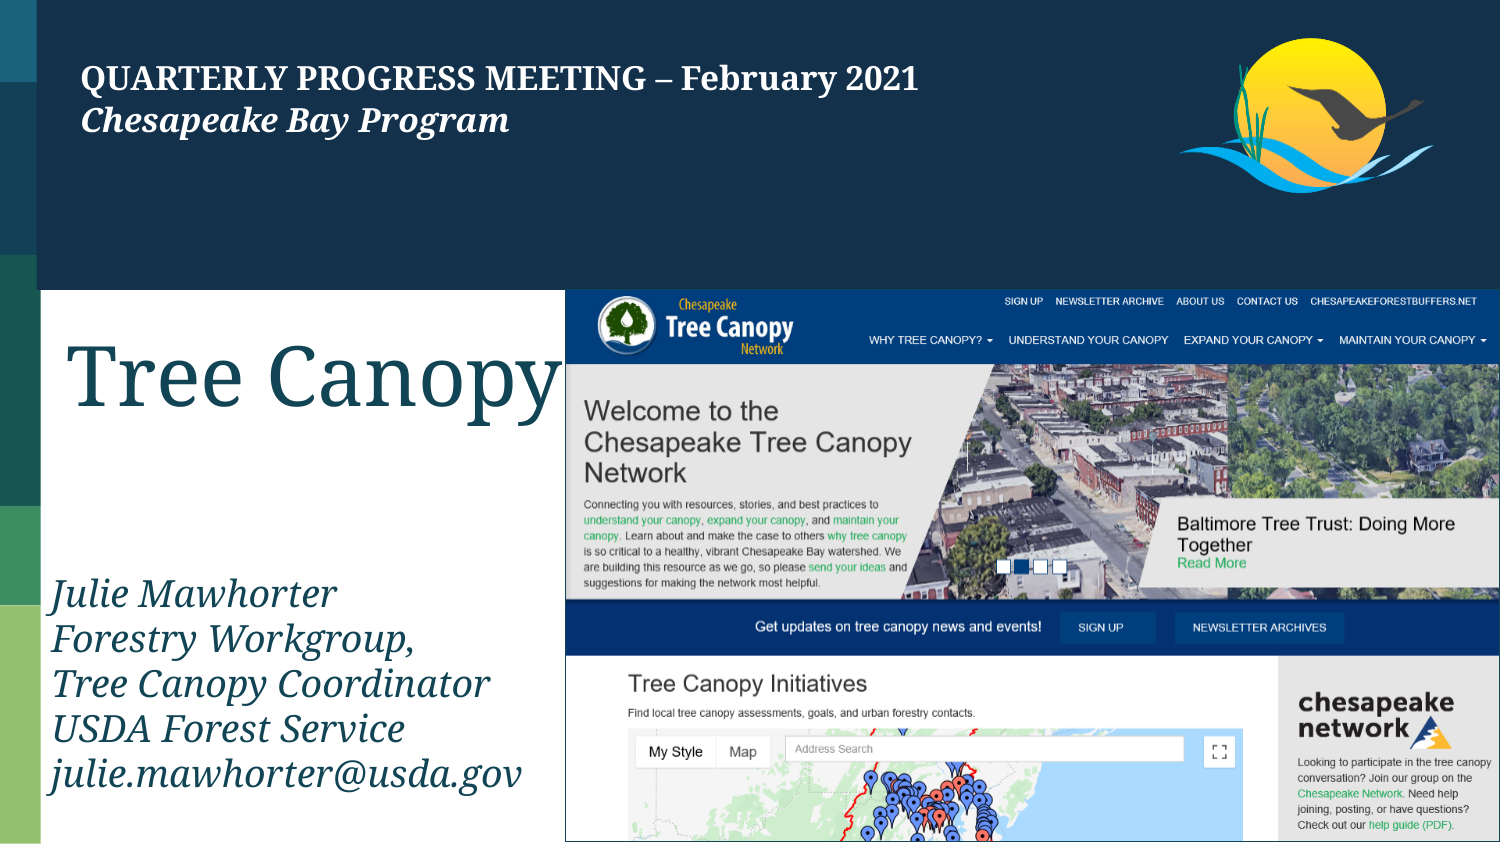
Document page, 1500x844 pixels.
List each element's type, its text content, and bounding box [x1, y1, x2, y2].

picture [564, 289, 1500, 842]
picture [1174, 35, 1436, 200]
list Tree Canopy [51, 274, 711, 439]
text_box Julie Mawhorter Forestry Workgroup, Tree Canopy Coordinator USDA Forest Service julie.mawhorter@usda.gov [36, 562, 559, 803]
text_box QUARTERLY PROGRESS MEETING – February 2021 Chesapeake Bay Program [65, 47, 1072, 228]
text_box [36, 0, 1500, 290]
